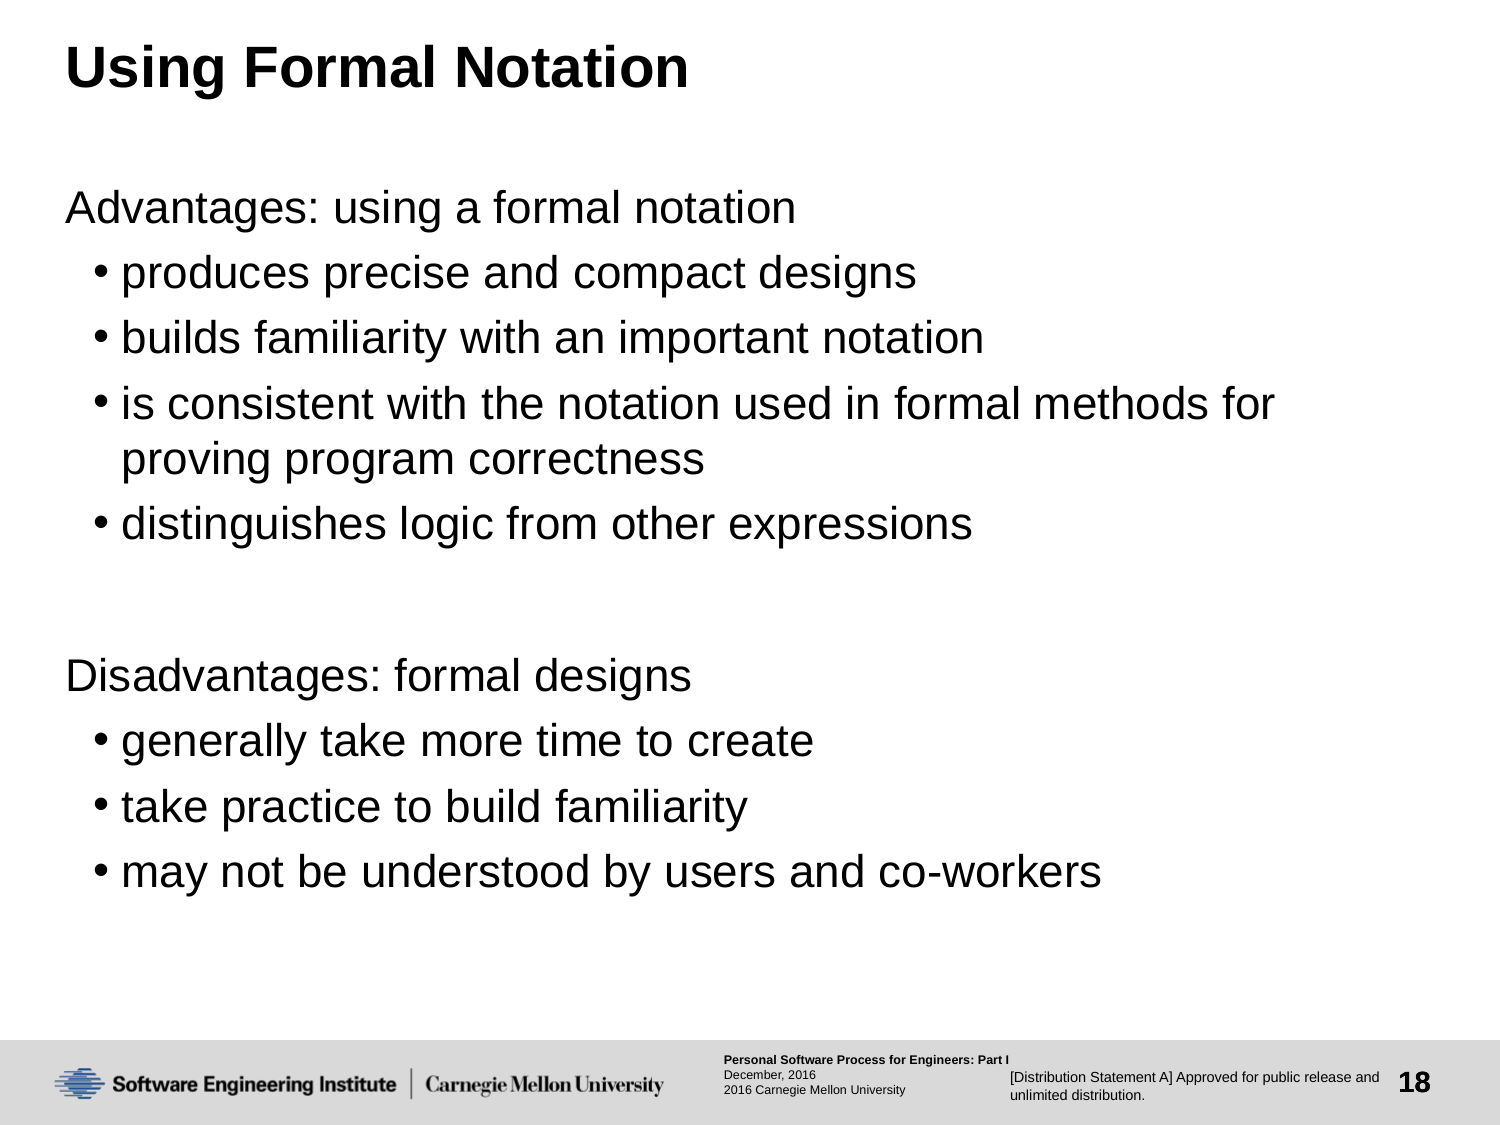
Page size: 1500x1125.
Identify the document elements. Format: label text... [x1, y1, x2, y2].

title Using Formal Notation [65, 37, 1313, 148]
list Advantages: using a formal notation produces precise and compact designs builds familiarity with an important notation is consistent with the notation used in formal methods for proving program correctness distinguishes logic from other expressions Disadvantages: formal designs generally take more time to create take practice to build familiarity may not be understood by users and co-workers [65, 177, 1431, 1000]
picture [46, 1061, 673, 1104]
